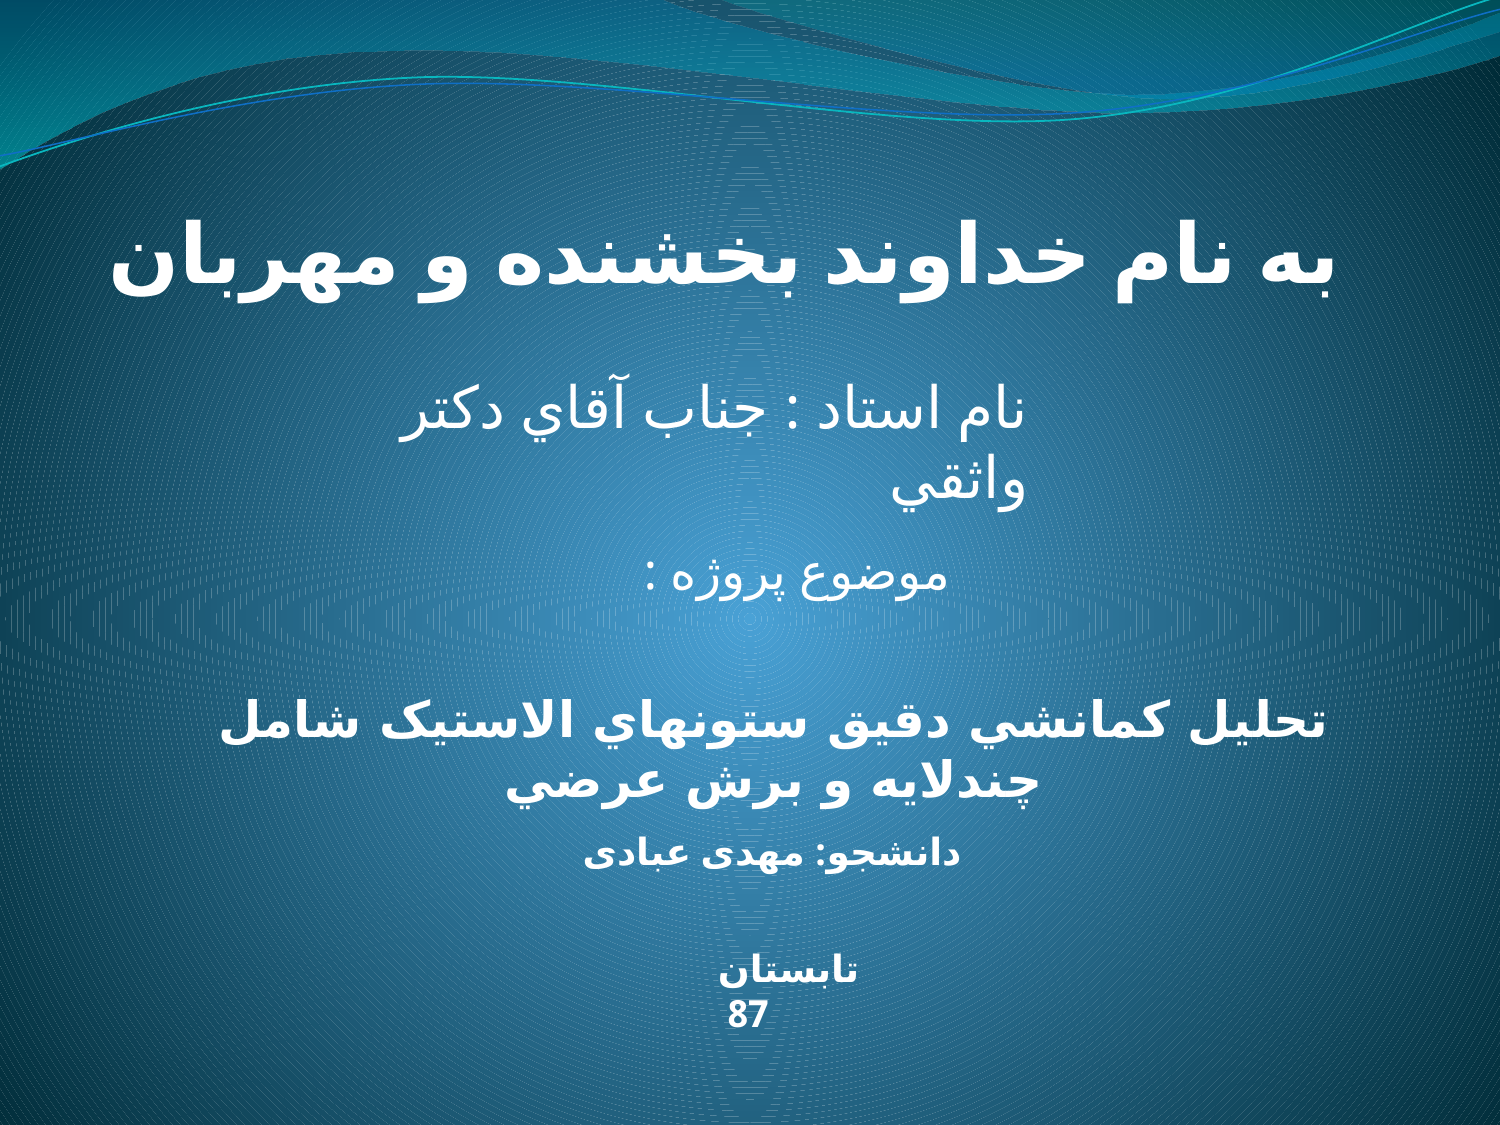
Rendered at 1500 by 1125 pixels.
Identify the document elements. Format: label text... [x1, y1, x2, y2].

text_box دانشجو: مهدی عبادی [568, 820, 977, 880]
text_box تحليل کمانشي دقيق ستونهاي الاستيک شامل چند‌لايه و برش عرضي [163, 679, 1383, 815]
text_box نام استاد : جناب آقاي دکتر واثقي [386, 363, 1043, 518]
title به نام خداوند بخشنده و مهربان [82, 0, 1370, 300]
text_box تابستان 87 [703, 937, 891, 1043]
text_box موضوع پروژه : [433, 532, 1161, 607]
